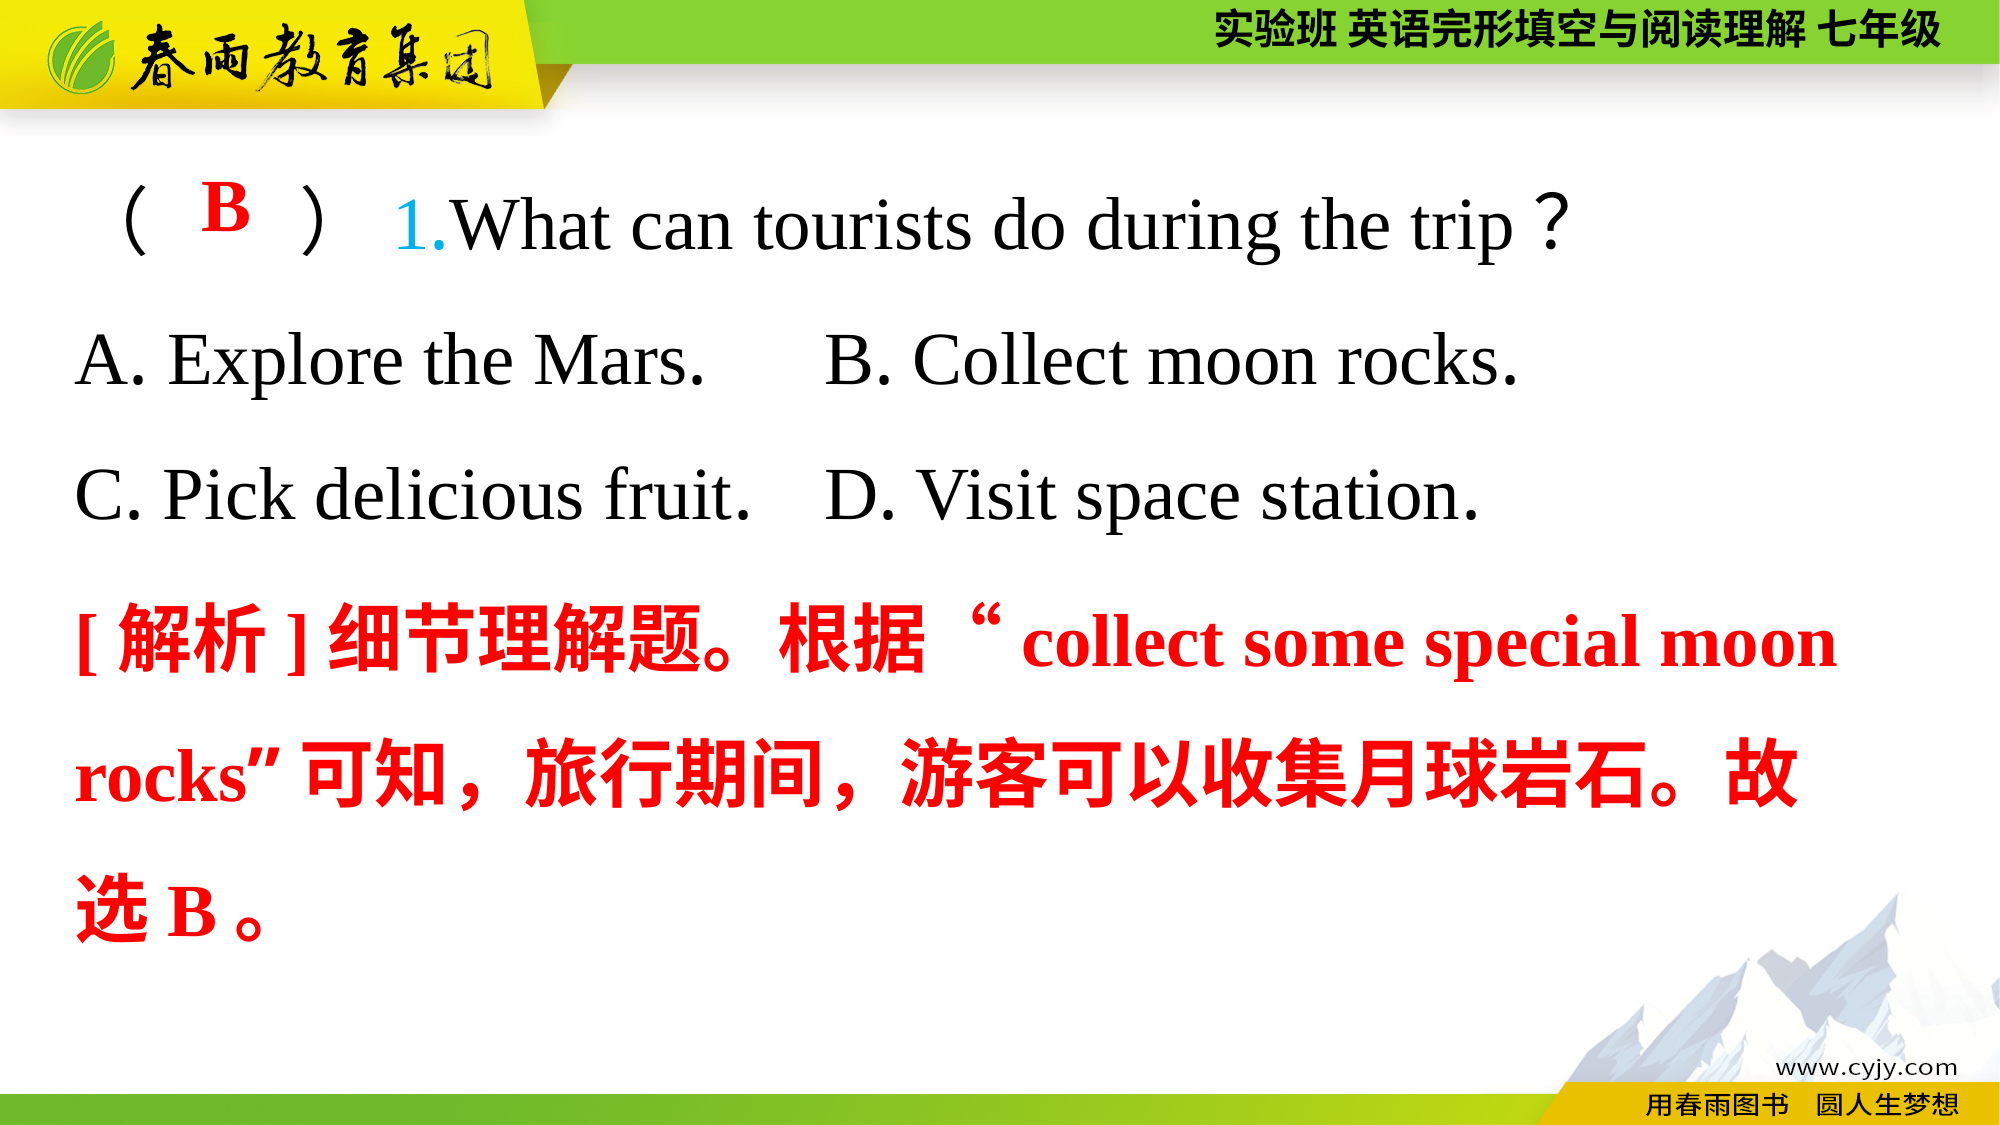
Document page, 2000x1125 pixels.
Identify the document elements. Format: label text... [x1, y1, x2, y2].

text_box [解析]细节理解题。根据“collect some special moon rocks”可知，旅行期间，游客可以收集月球岩石。故 选B。 [59, 538, 1944, 959]
list （ ）1.What can tourists do during the trip？ A. Explore the Mars. B. Collect moon rocks. C. Pick delicious fruit. D. Visit space station. [59, 122, 1944, 538]
picture [0, 0, 2000, 1125]
